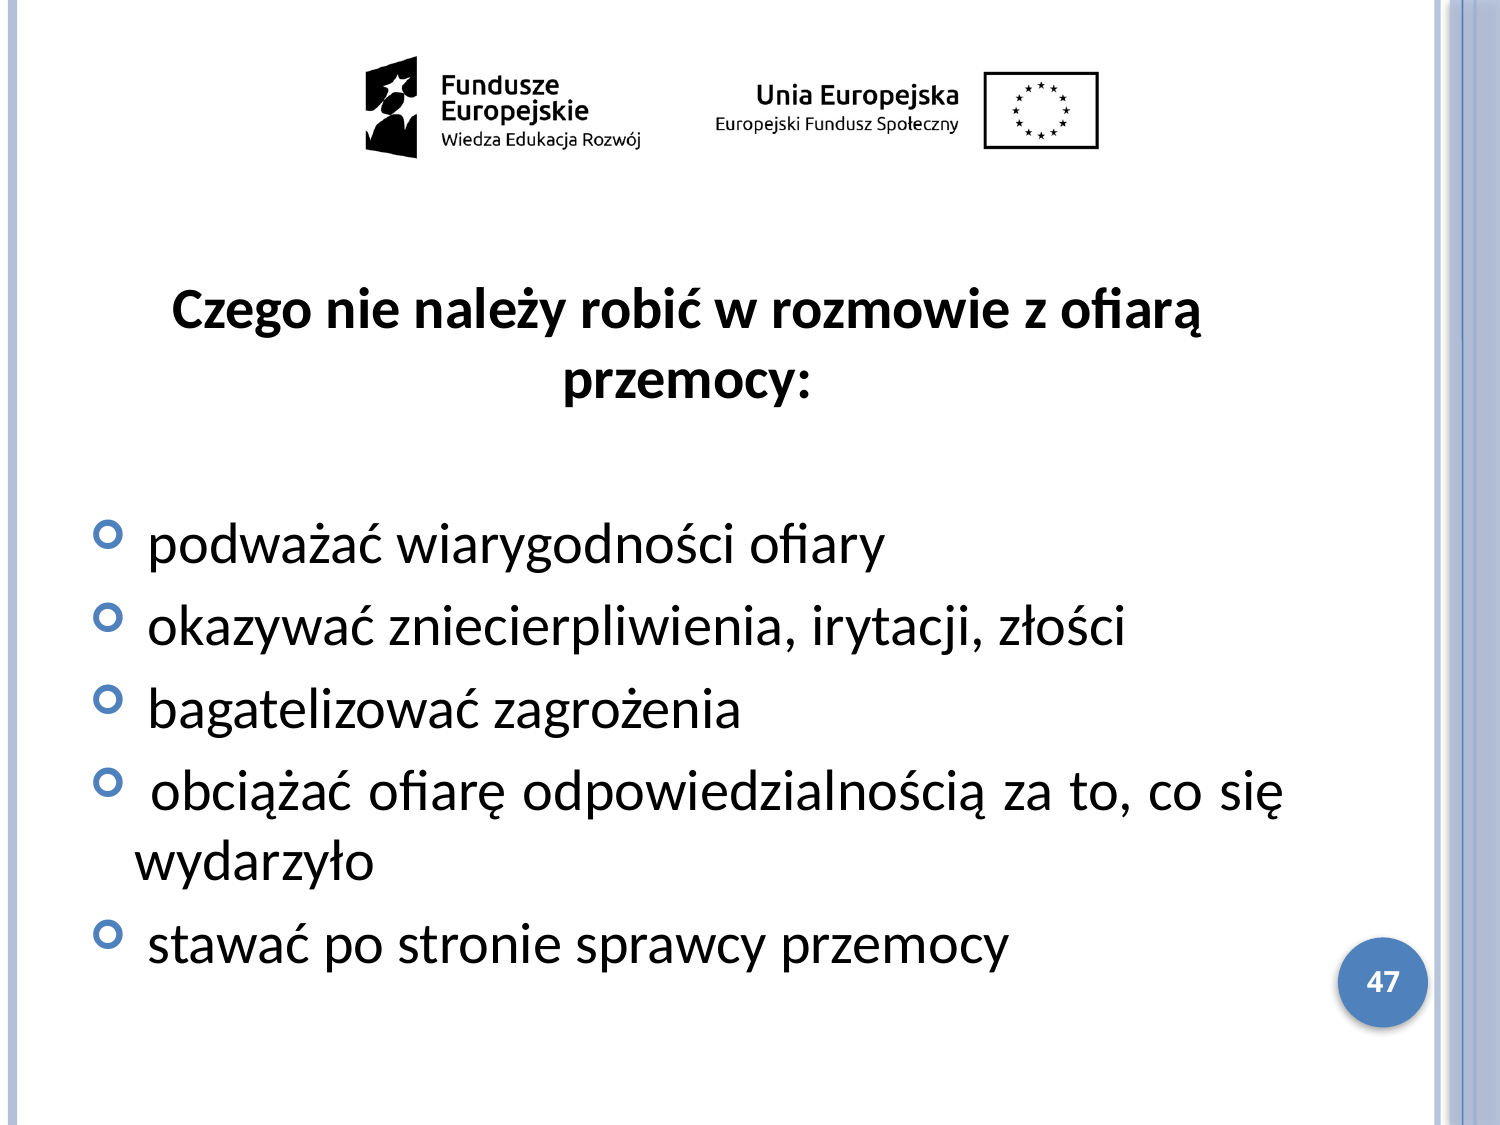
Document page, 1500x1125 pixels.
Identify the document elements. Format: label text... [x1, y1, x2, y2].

list Czego nie należy robić w rozmowie z ofiarą przemocy: podważać wiarygodności ofiary okazywać zniecierpliwienia, irytacji, złości bagatelizować zagrożenia obciążać ofiarę odpowiedzialnością za to, co się wydarzyło stawać po stronie sprawcy przemocy [75, 262, 1300, 1062]
picture [340, 30, 1124, 184]
slide_number 47 [1333, 940, 1434, 1027]
